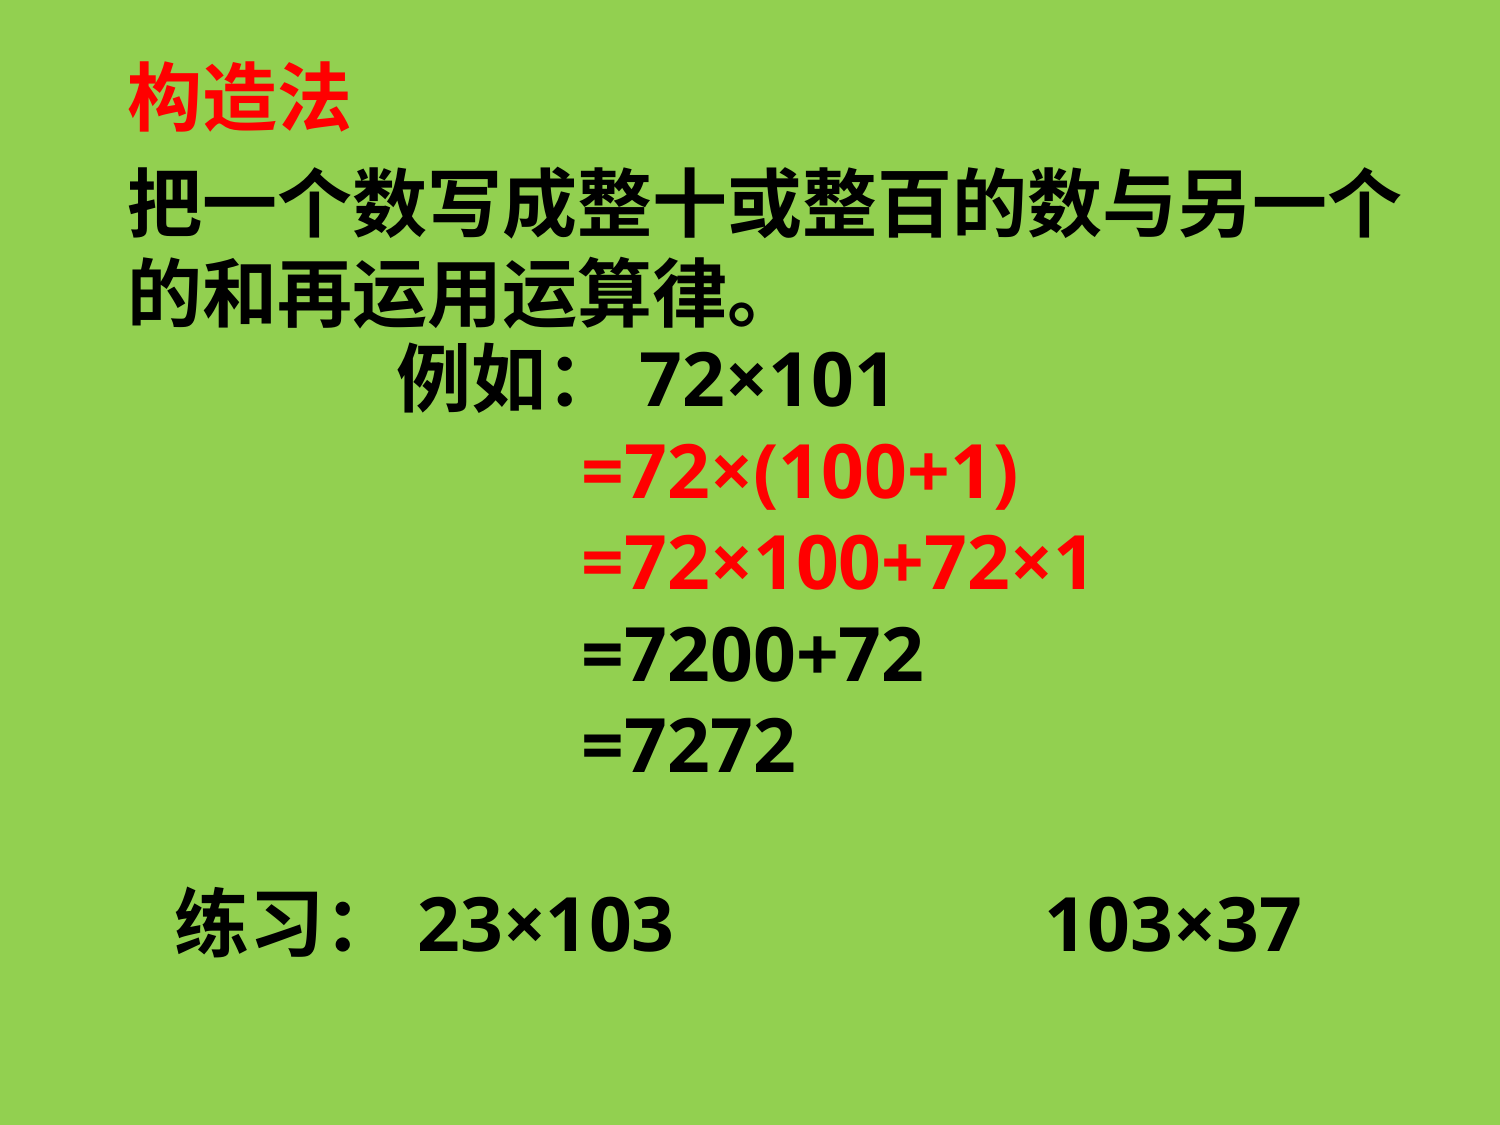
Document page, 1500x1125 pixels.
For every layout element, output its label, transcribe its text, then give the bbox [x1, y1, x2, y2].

text_box 例如：72×101 =72×(100+1) =72×100+72×1 =7200+72 =7272 [312, 356, 1329, 791]
text_box 练习：23×103 103×37 [159, 869, 1341, 975]
text_box 把一个数写成整十或整百的数与另一个的和再运用运算律。 [112, 148, 1424, 344]
text_box 构造法 [112, 42, 857, 148]
